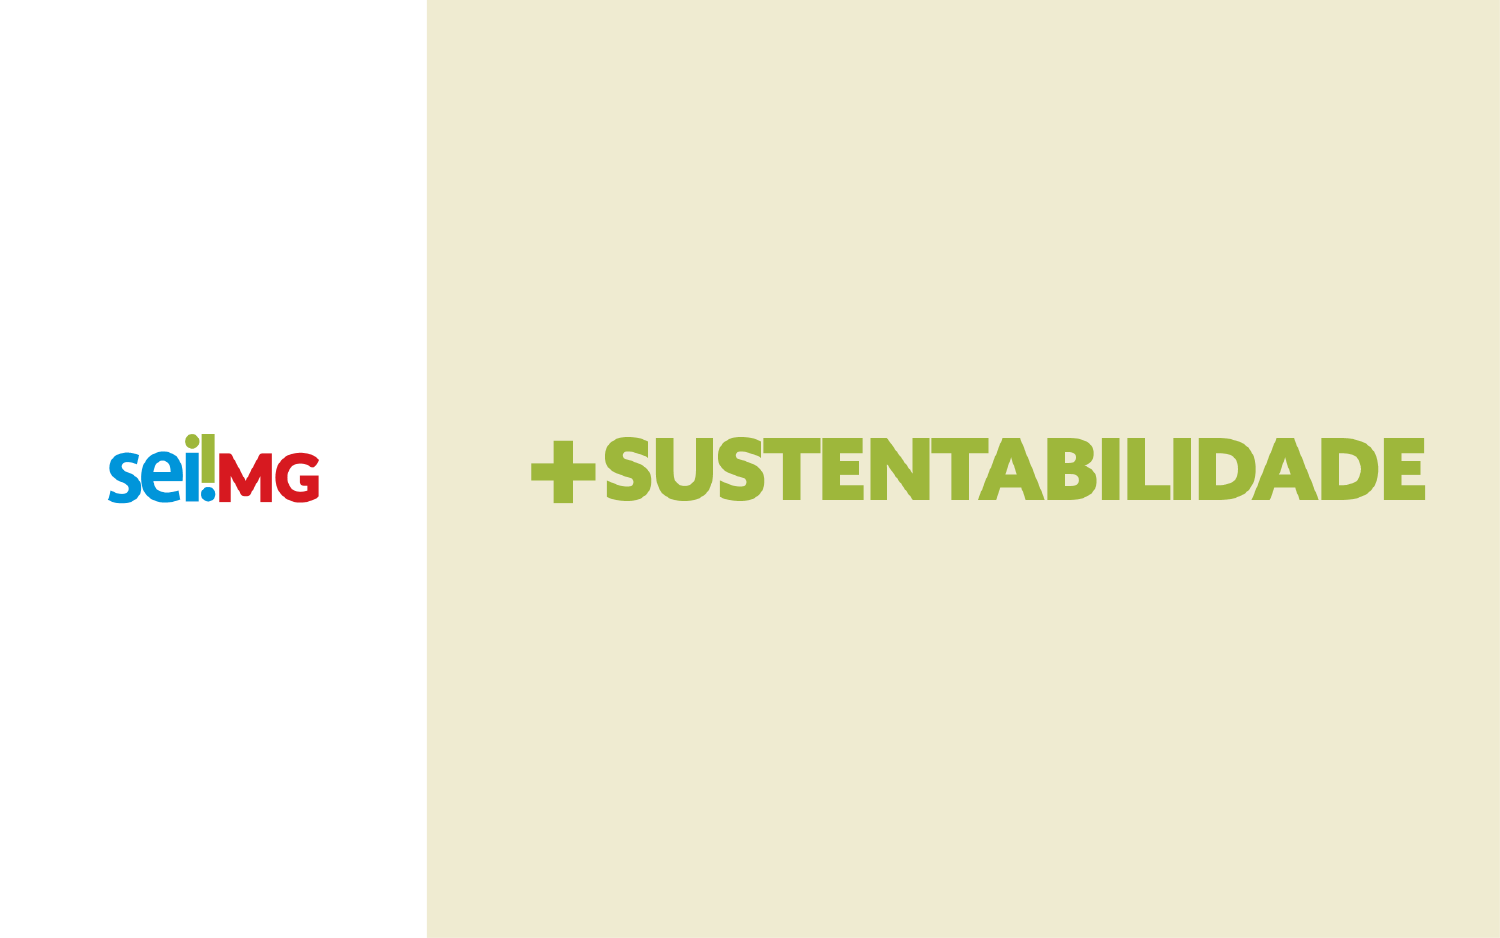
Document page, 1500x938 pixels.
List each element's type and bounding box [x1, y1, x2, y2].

list [0, 0, 1500, 938]
